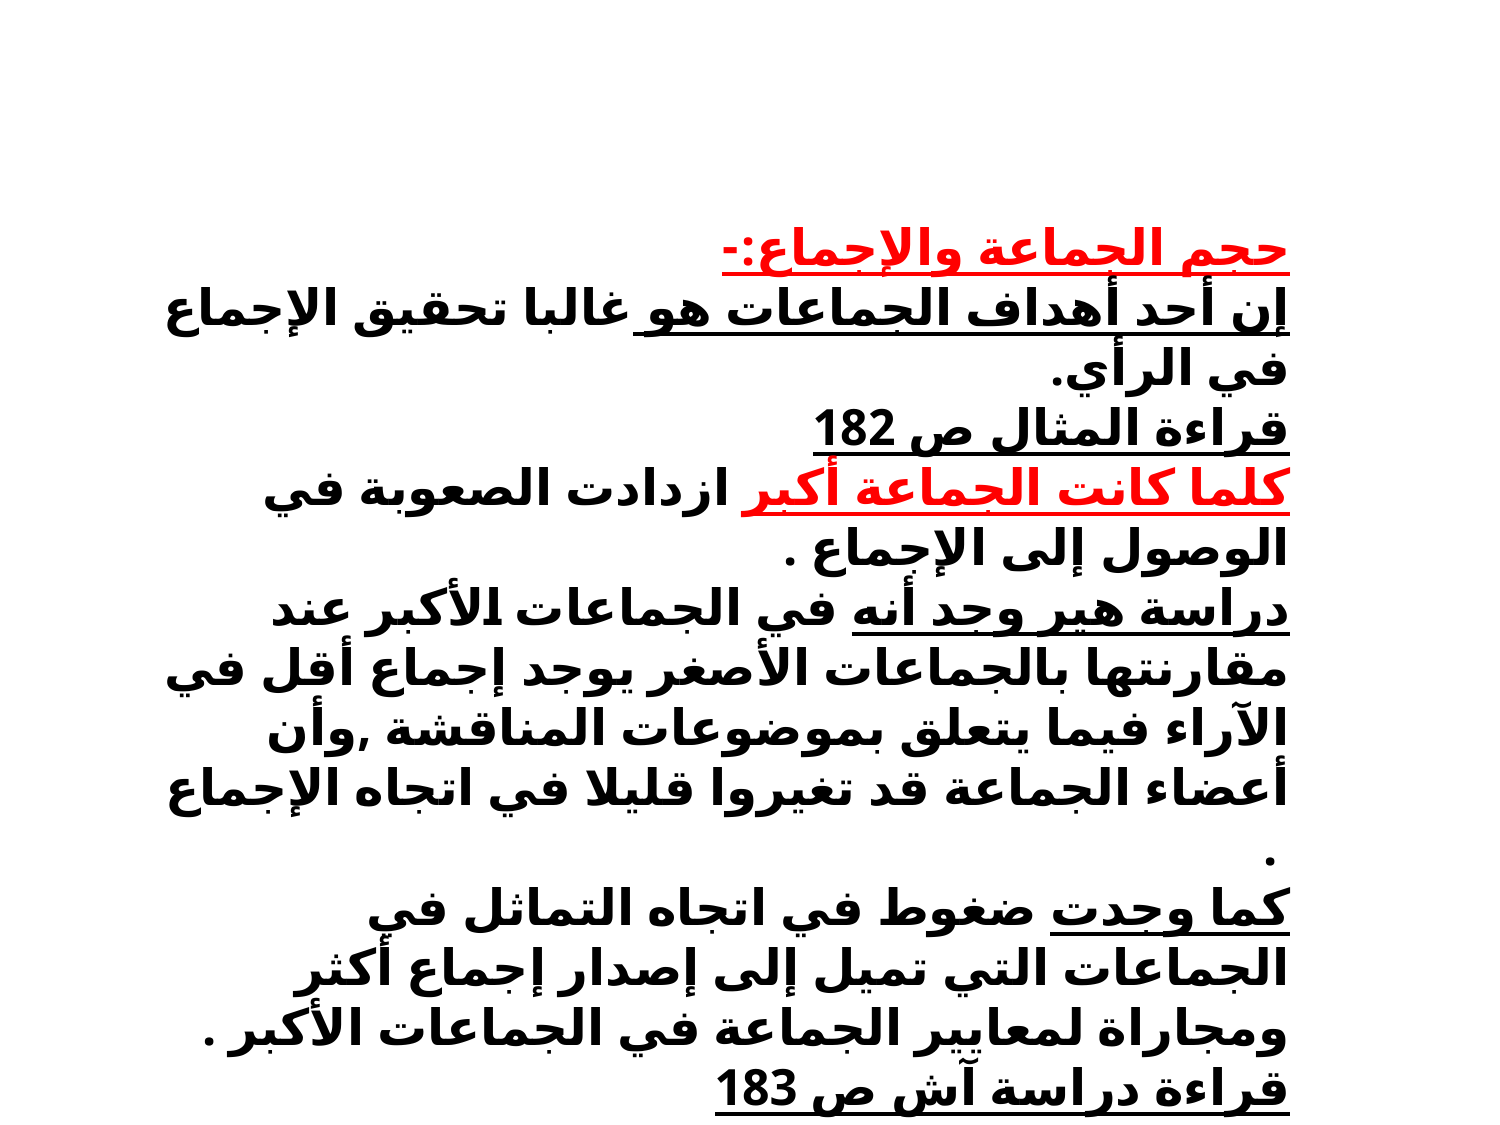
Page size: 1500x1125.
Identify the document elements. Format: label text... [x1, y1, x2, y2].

text_box حجم الجماعة والإجماع:- إن أحد أهداف الجماعات هو غالبا تحقيق الإجماع في الرأي. قراءة المثال ص 182 كلما كانت الجماعة أكبر ازدادت الصعوبة في الوصول إلى الإجماع . دراسة هير وجد أنه في الجماعات الأكبر عند مقارنتها بالجماعات الأصغر يوجد إجماع أقل في الآراء فيما يتعلق بموضوعات المناقشة ,وأن أعضاء الجماعة قد تغيروا قليلا في اتجاه الإجماع . كما وجدت ضغوط في اتجاه التماثل في الجماعات التي تميل إلى إصدار إجماع أكثر ومجاراة لمعايير الجماعة في الجماعات الأكبر . قراءة دراسة آش ص 183 [147, 208, 1306, 1123]
